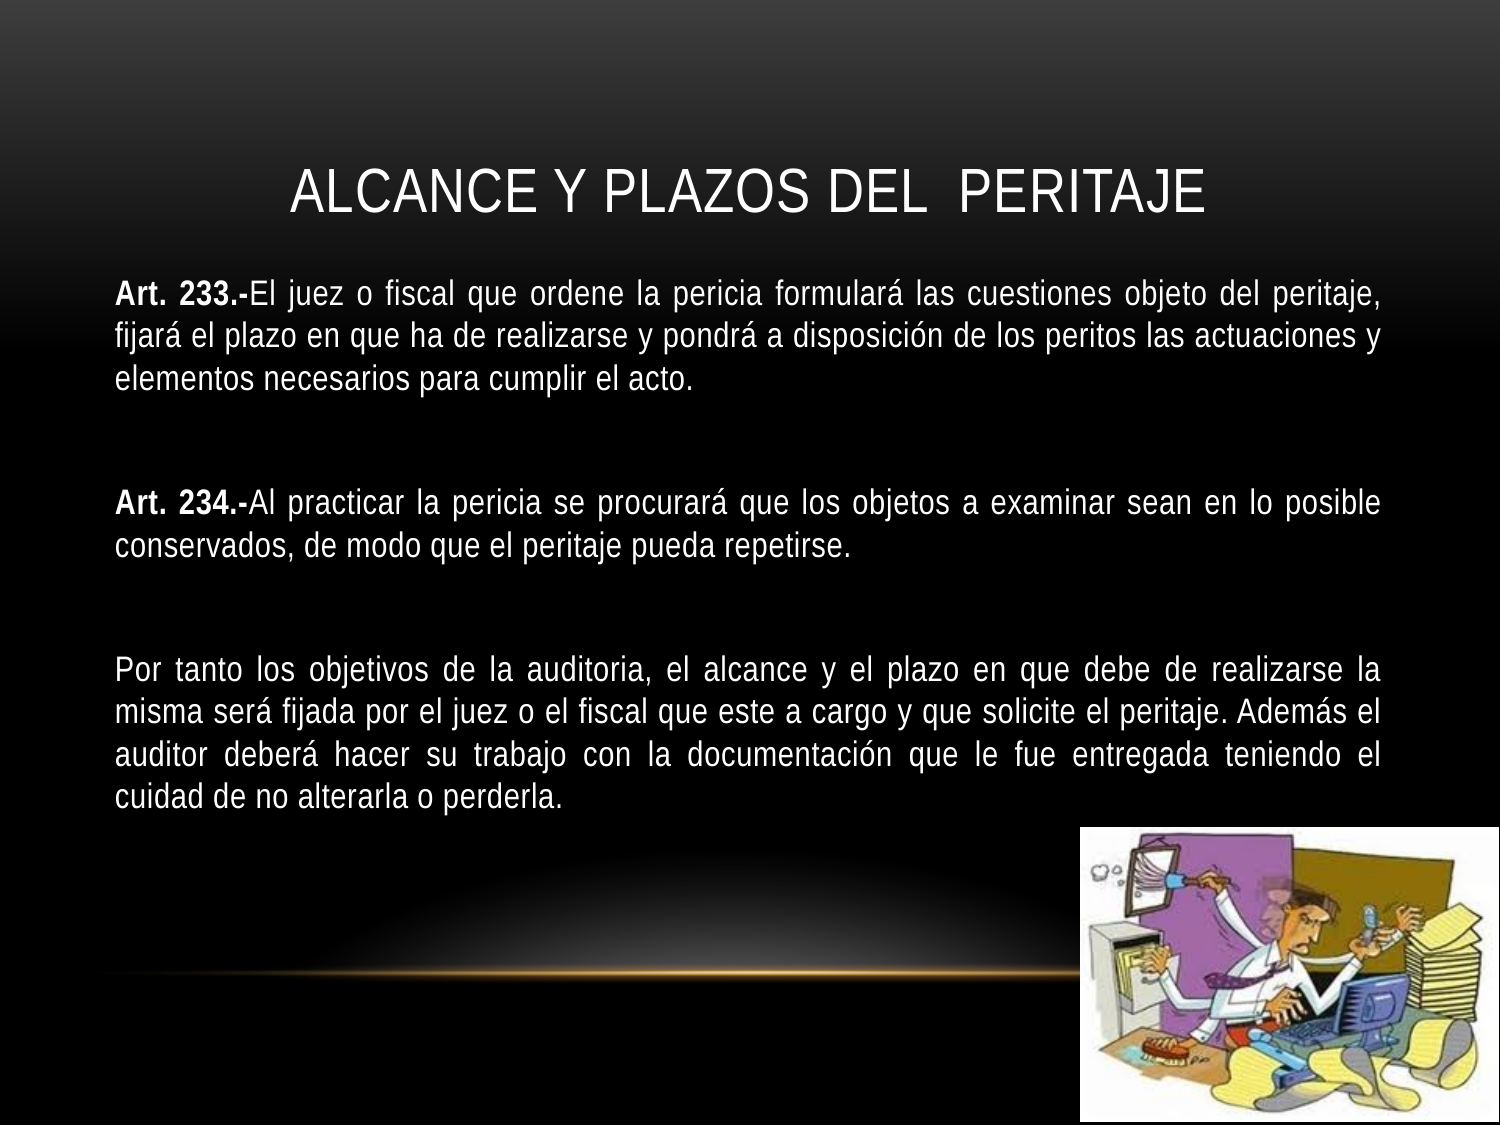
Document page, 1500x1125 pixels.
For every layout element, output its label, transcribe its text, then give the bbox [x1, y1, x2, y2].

title Alcance y plazos del peritaje [99, 45, 1400, 233]
picture [0, 0, 1500, 1125]
list Art. 233.-El juez o fiscal que ordene la pericia formulará las cuestiones objeto del peritaje, fijará el plazo en que ha de realizarse y pondrá a disposición de los peritos las actuaciones y elementos necesarios para cumplir el acto. Art. 234.-Al practicar la pericia se procurará que los objetos a examinar sean en lo posible conservados, de modo que el peritaje pueda repetirse. Por tanto los objetivos de la auditoria, el alcance y el plazo en que debe de realizarse la misma será fijada por el juez o el fiscal que este a cargo y que solicite el peritaje. Además el auditor deberá hacer su trabajo con la documentación que le fue entregada teniendo el cuidad de no alterarla o perderla. [99, 262, 1400, 938]
